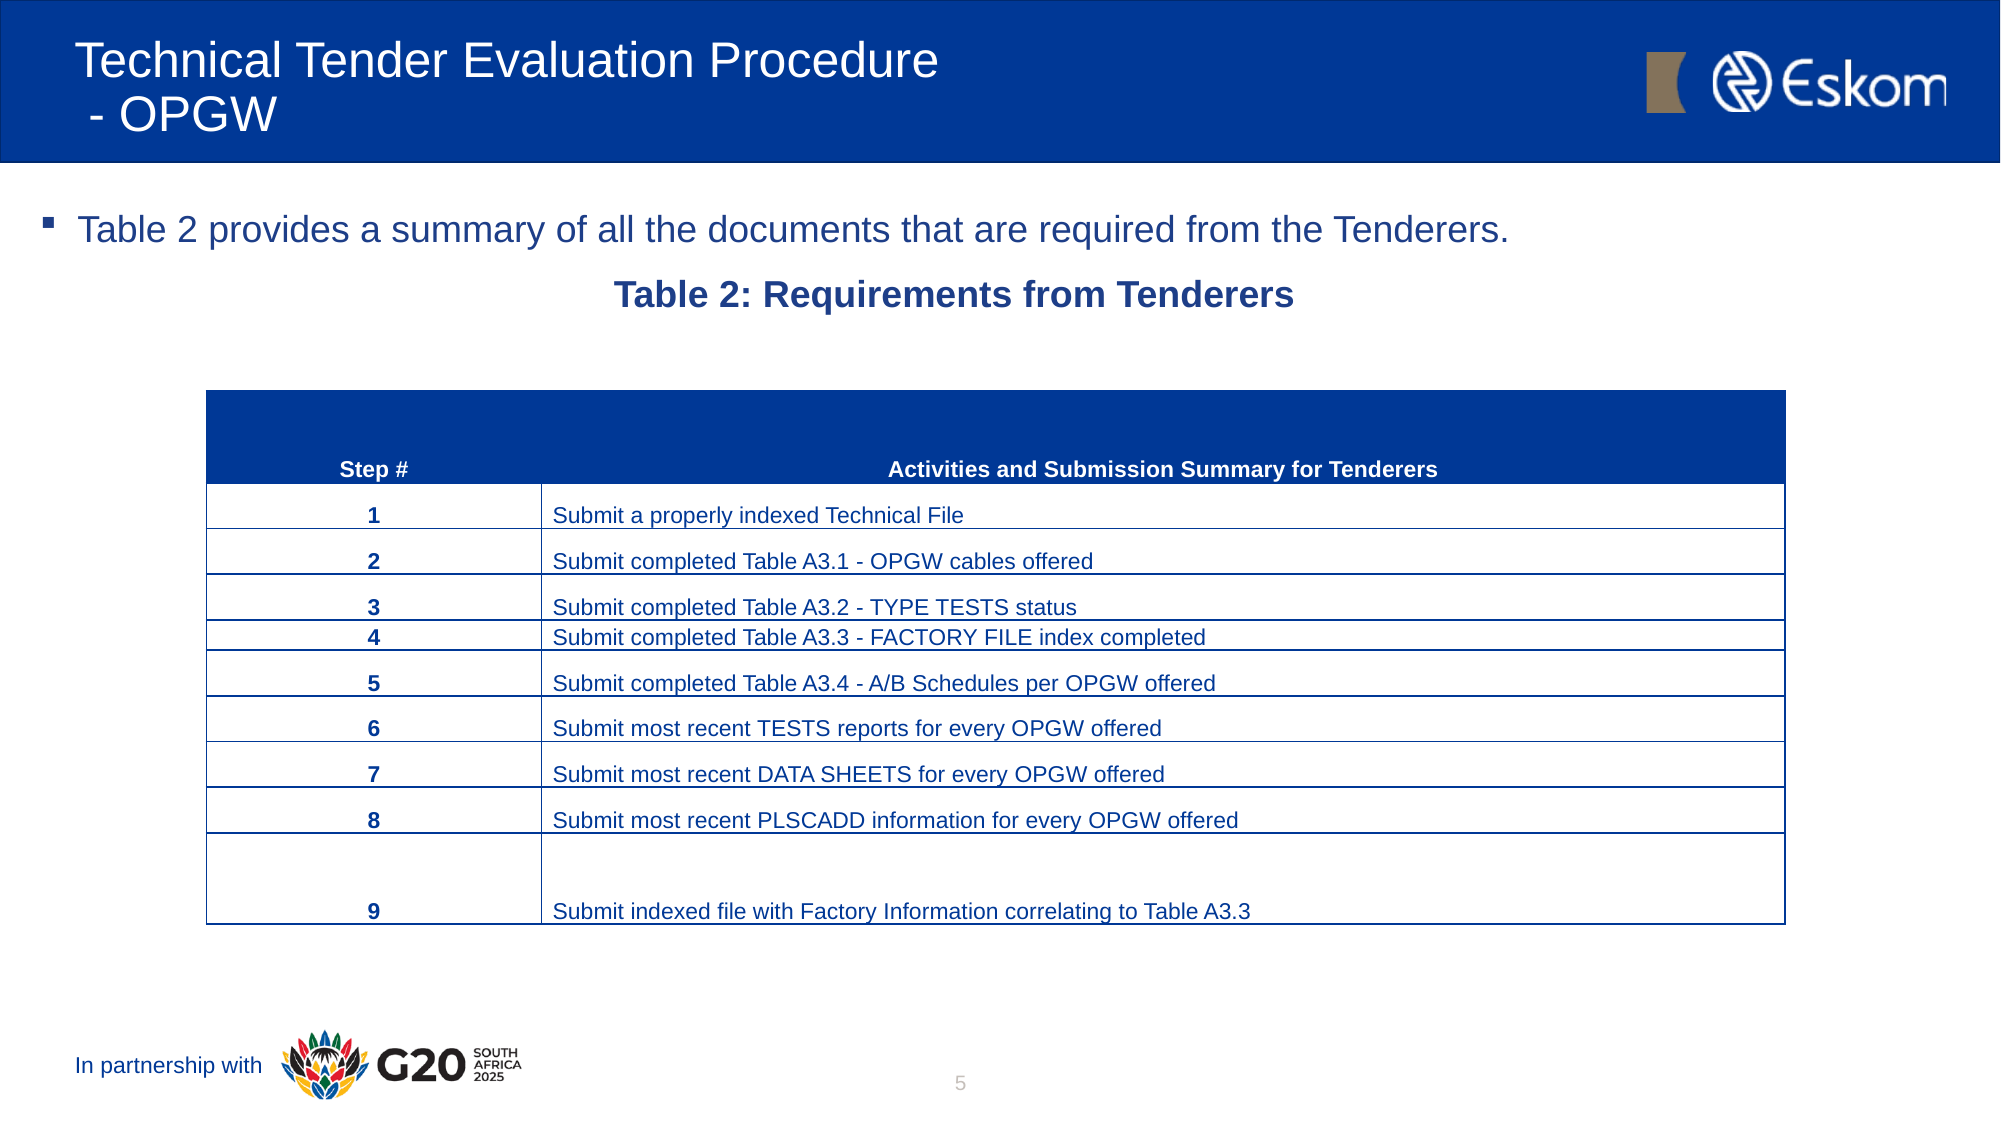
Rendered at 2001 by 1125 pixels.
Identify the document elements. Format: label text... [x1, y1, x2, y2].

table_cell Submit completed Table A3.4 - A/B Schedules per OPGW offered [542, 651, 1784, 695]
table_cell 1 [207, 484, 541, 528]
table_cell 2 [207, 529, 541, 573]
slide_number [99, 1058, 481, 1103]
table_cell Submit completed Table A3.3 - FACTORY FILE index completed [542, 621, 1784, 649]
table_cell Submit completed Table A3.1 - OPGW cables offered [542, 529, 1784, 573]
table_header Step # [207, 392, 541, 482]
table_cell Submit most recent DATA SHEETS for every OPGW offered [542, 742, 1784, 786]
table_cell 9 [207, 834, 541, 923]
table_header Activities and Submission Summary for Tenderers [542, 392, 1784, 482]
table_cell 6 [207, 697, 541, 741]
table_cell Submit most recent TESTS reports for every OPGW offered [542, 697, 1784, 741]
table_cell 5 [207, 651, 541, 695]
table_cell 3 [207, 575, 541, 619]
table_cell Submit most recent PLSCADD information for every OPGW offered [542, 788, 1784, 832]
table_cell Submit completed Table A3.2 - TYPE TESTS status [542, 575, 1784, 619]
table_cell 7 [207, 742, 541, 786]
title Technical Tender Evaluation Procedure - OPGW [59, 33, 1620, 143]
slide_number 5 [858, 1058, 1063, 1103]
table_cell 8 [207, 788, 541, 832]
list Table 2 provides a summary of all the documents that are required from the Tenderers. Table 2: Requirements from Tenderers [24, 175, 1874, 971]
table_cell Submit indexed file with Factory Information correlating to Table A3.3 [542, 834, 1784, 923]
table_cell 4 [207, 621, 541, 649]
table_cell Submit a properly indexed Technical File [542, 484, 1784, 528]
picture [280, 1029, 526, 1100]
